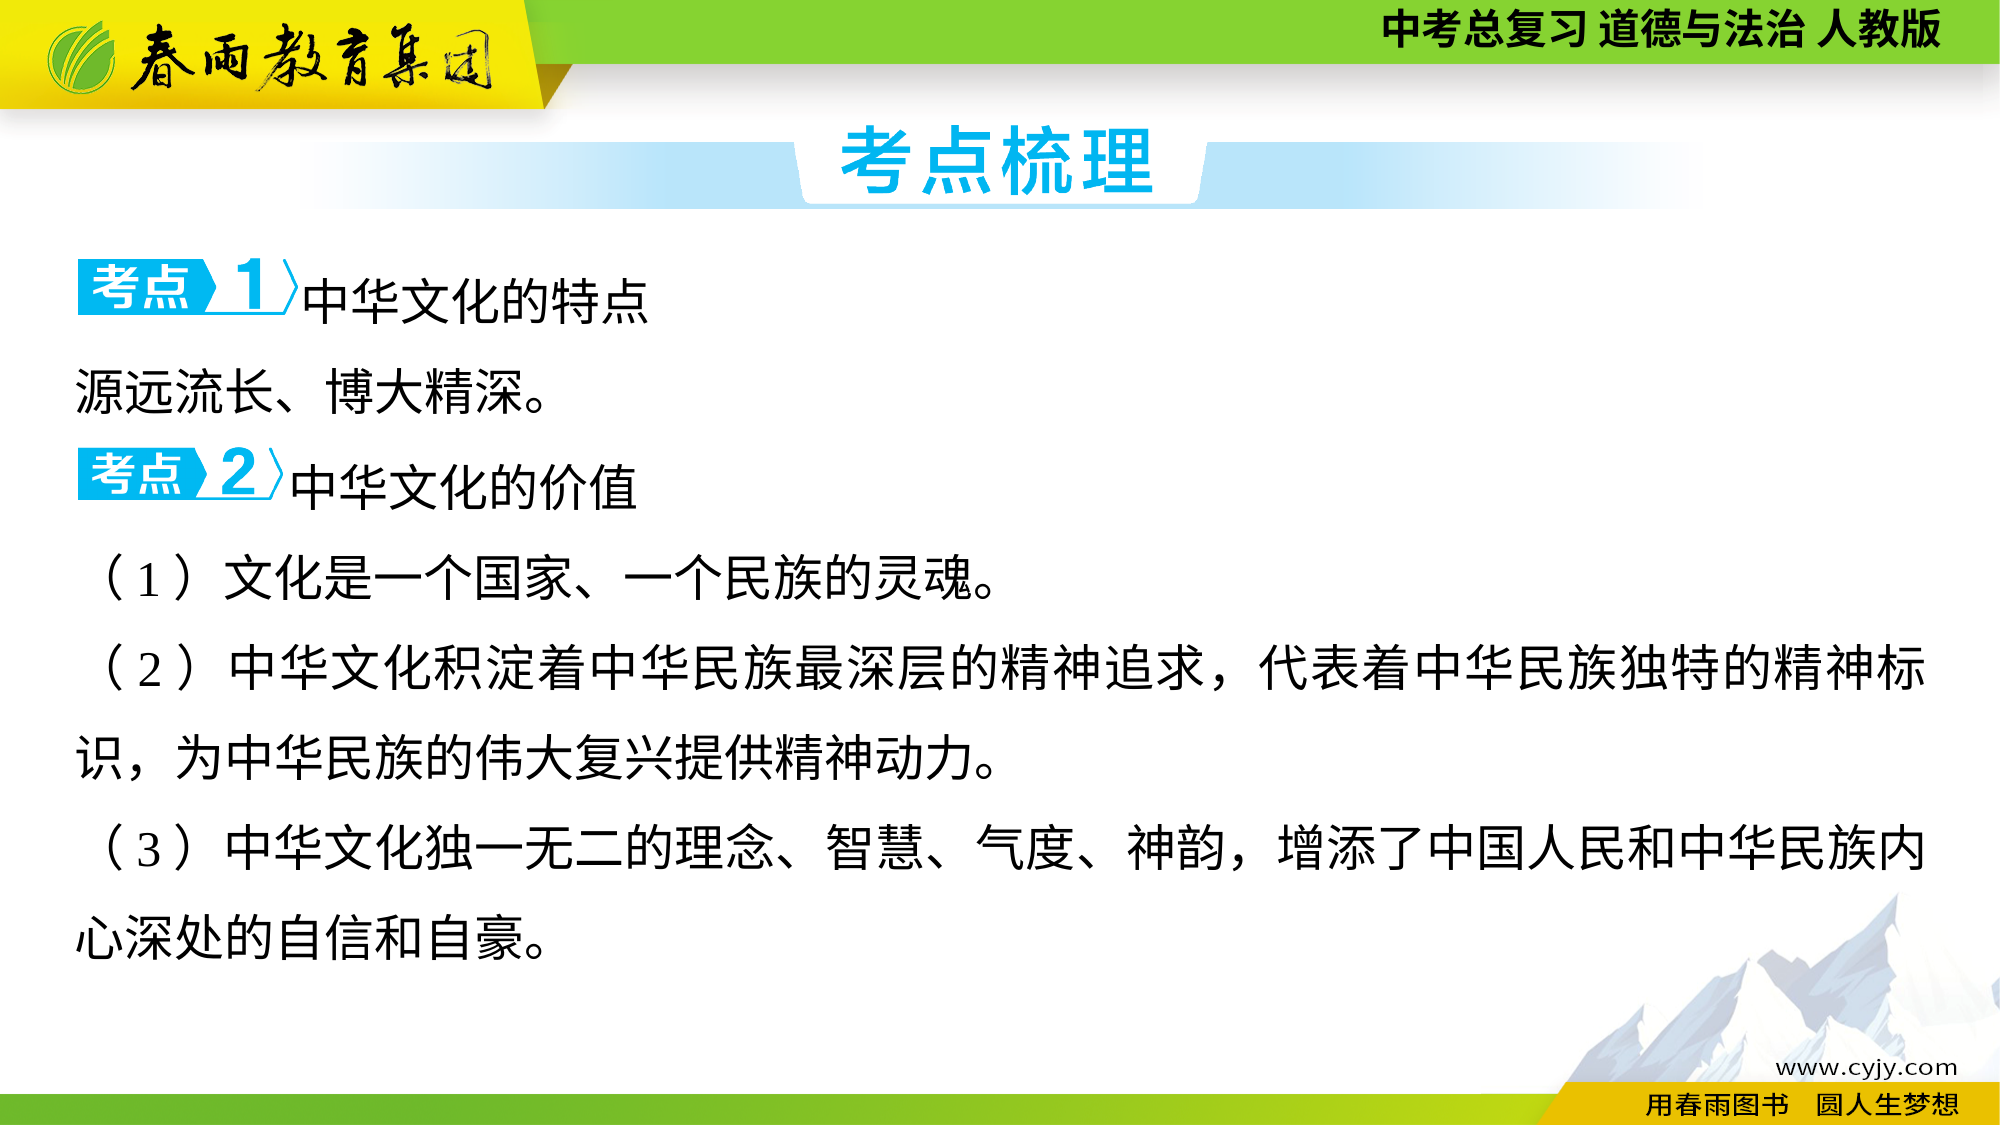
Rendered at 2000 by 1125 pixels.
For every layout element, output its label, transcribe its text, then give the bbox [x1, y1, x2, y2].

picture [0, 0, 2000, 1125]
list 中华文化的特点 源远流长、博大精深。 [59, 233, 1944, 419]
text_box 中华文化的价值 （1）文化是一个国家、一个民族的灵魂。 （2）中华文化积淀着中华民族最深层的精神追求，代表着中华民族独特的精神标识，为中华民族的伟大复兴提供精神动力。 （3）中华文化独一无二的理念、智慧、气度、神韵，增添了中国人民和中华民族内心深处的自信和自豪。 [59, 419, 1944, 975]
